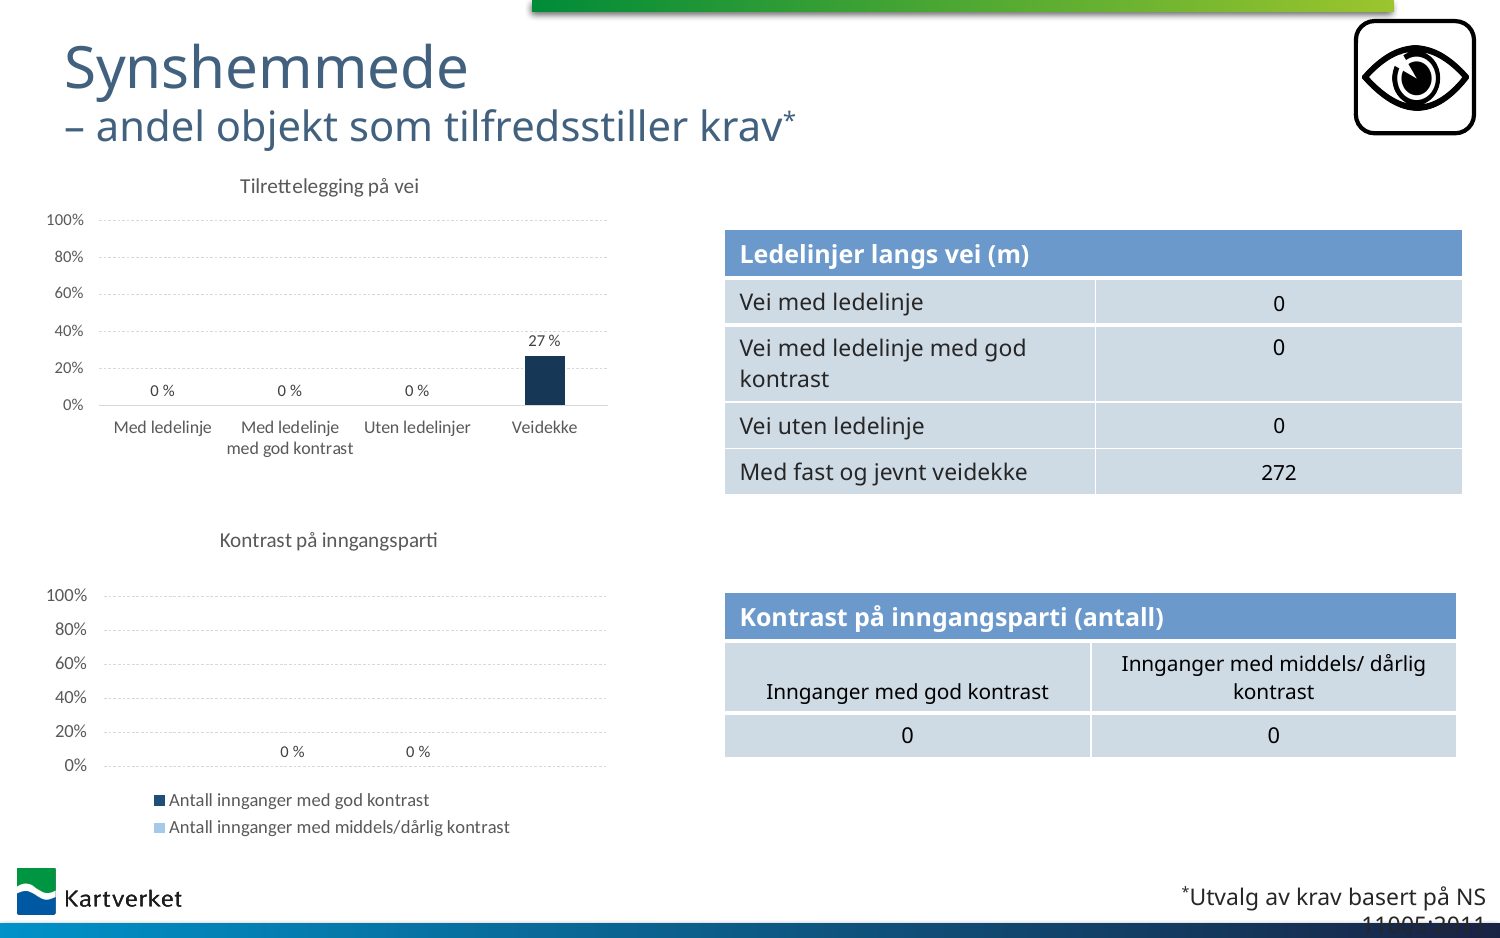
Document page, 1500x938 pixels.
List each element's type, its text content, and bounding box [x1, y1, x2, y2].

picture [41, 166, 618, 492]
table_cell 0 [1096, 403, 1462, 448]
table_cell Innganger med middels/ dårlig kontrast [1092, 643, 1456, 711]
text_box *Utvalg av krav basert på NS 11005:2011 [1068, 873, 1500, 938]
table_cell 272 [1096, 449, 1462, 494]
table_header Ledelinjer langs vei (m) [725, 230, 1462, 276]
table_header Kontrast på inngangsparti (antall) [725, 593, 1456, 639]
table_cell 0 [725, 715, 1090, 757]
table_cell 0 [1092, 715, 1456, 757]
table_cell Vei med ledelinje med god kontrast [725, 327, 1095, 401]
table_cell Med fast og jevnt veidekke [725, 449, 1095, 494]
table_cell Vei uten ledelinje [725, 403, 1095, 448]
text_box Synshemmede – andel objekt som tilfredsstiller krav* [49, 24, 1431, 158]
table_cell 0 [1096, 280, 1462, 323]
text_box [1355, 20, 1475, 134]
table_cell 0 [1096, 327, 1462, 401]
table_cell Vei med ledelinje [725, 280, 1095, 323]
picture [41, 520, 617, 846]
table_cell Innganger med god kontrast [725, 643, 1090, 711]
